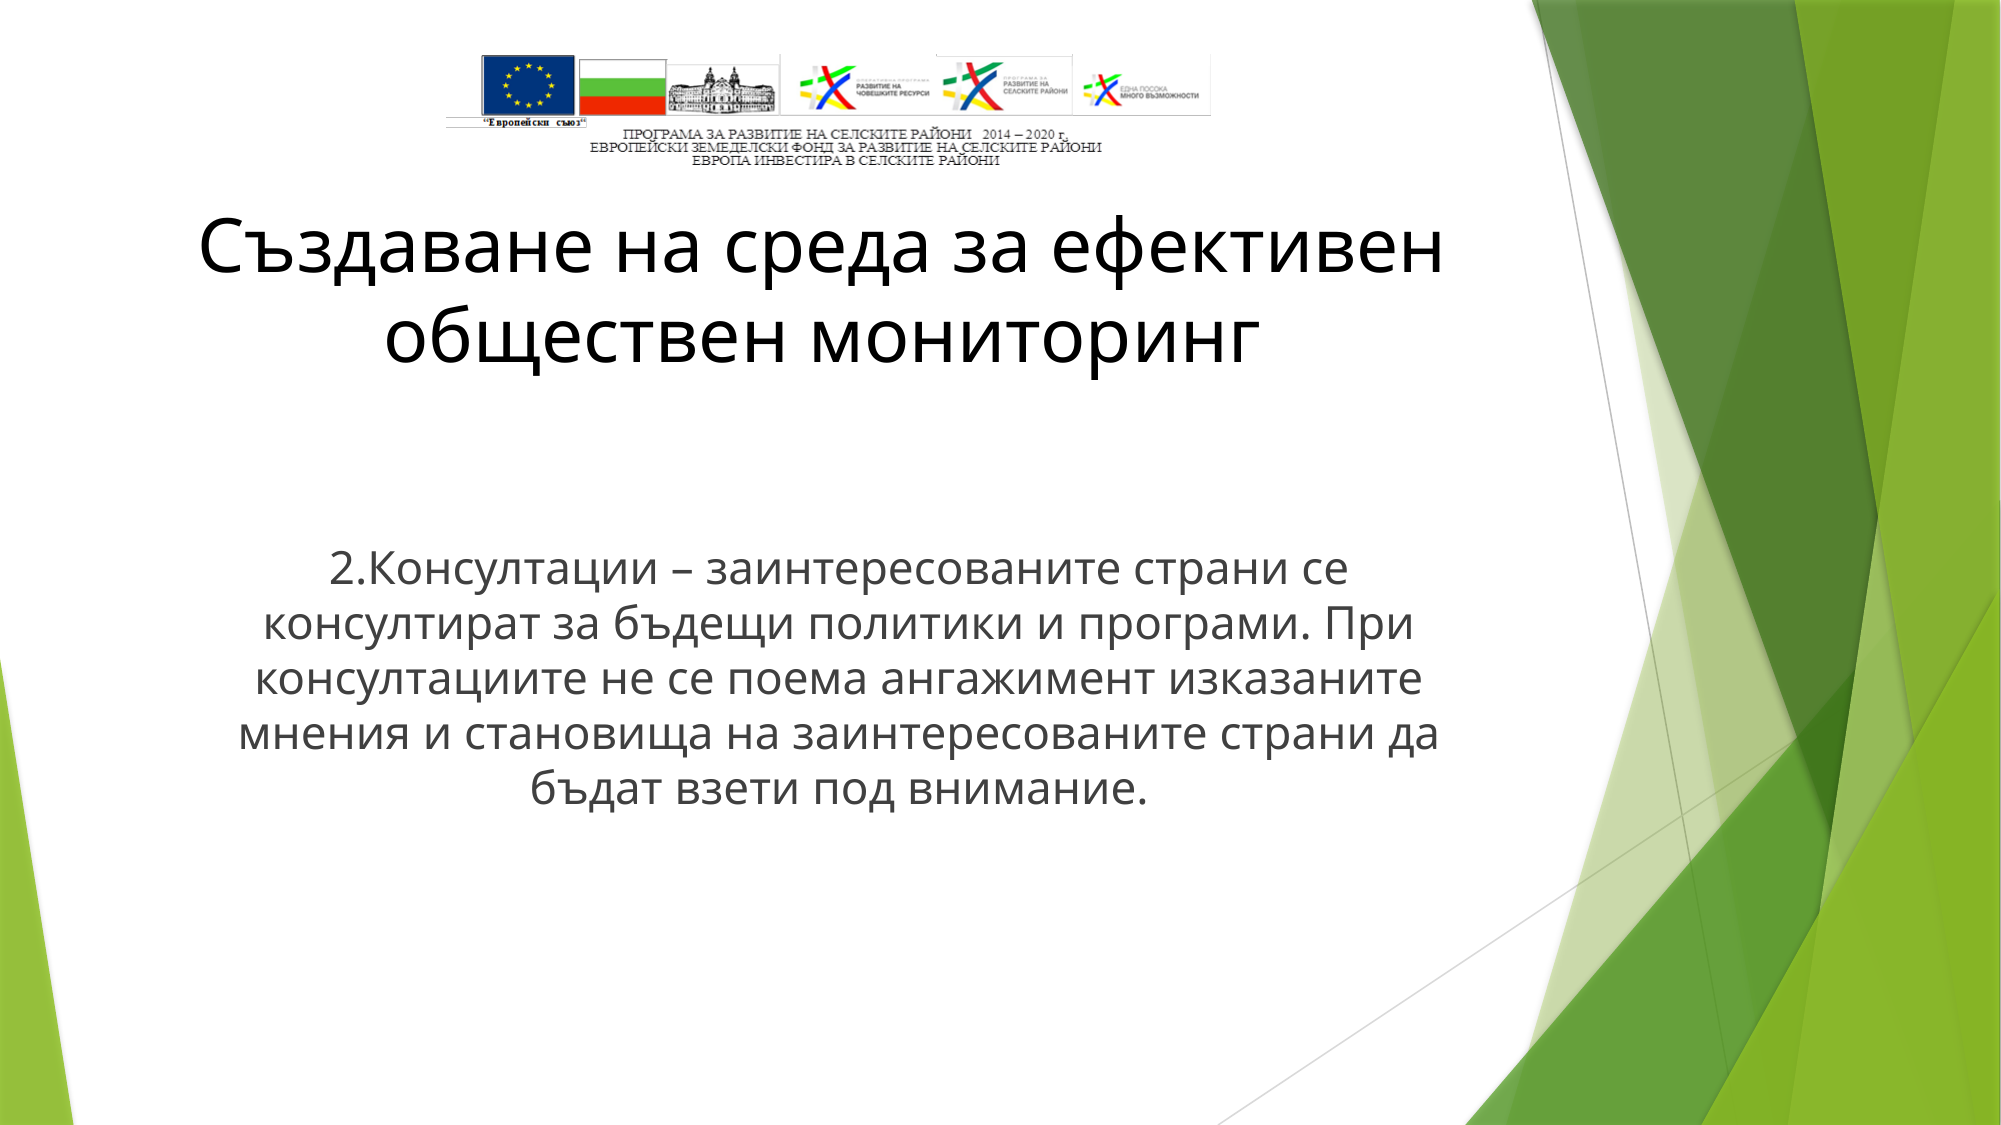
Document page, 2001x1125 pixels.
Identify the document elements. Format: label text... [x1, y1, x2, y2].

list 2.Консултации – заинтересованите страни се консултират за бъдещи политики и програми. При консултациите не се поема ангажимент изказаните мнения и становища на заинтересованите страни да бъдат взети под внимание. [199, 531, 1480, 962]
picture [445, 53, 1245, 169]
title Създаване на среда за ефективен обществен мониторинг [117, 190, 1528, 408]
